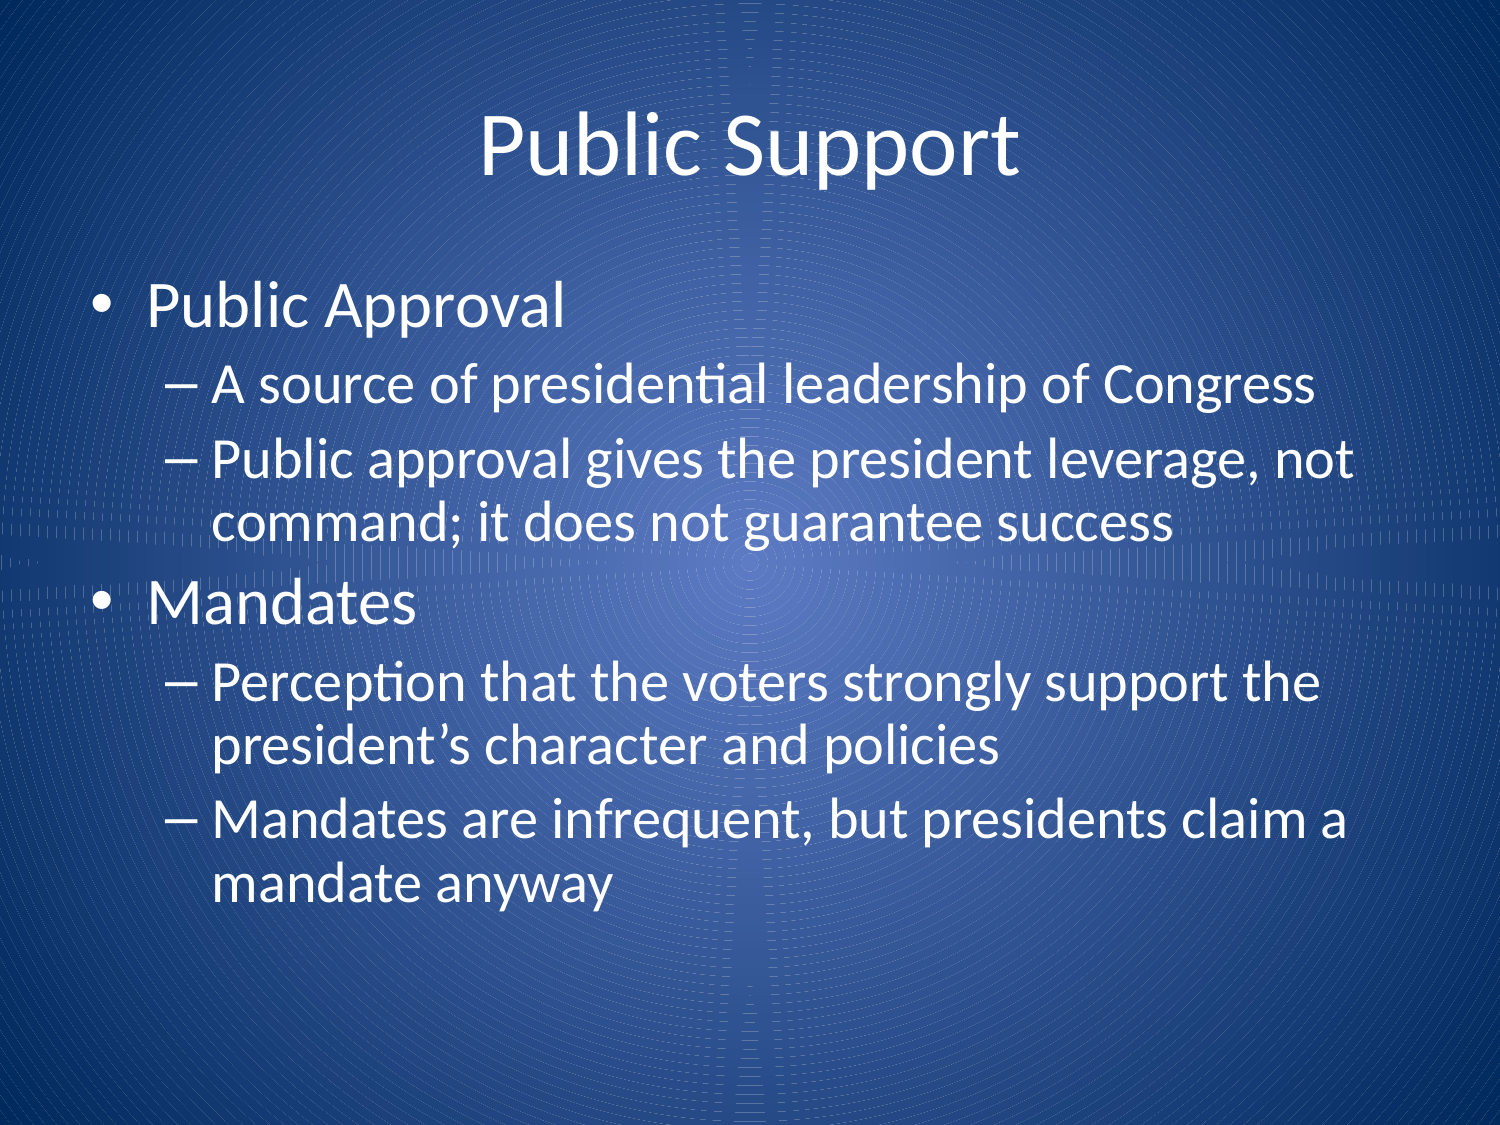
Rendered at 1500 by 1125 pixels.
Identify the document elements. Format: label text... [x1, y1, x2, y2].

title Public Support [75, 45, 1425, 233]
list Public Approval A source of presidential leadership of Congress Public approval gives the president leverage, not command; it does not guarantee success Mandates Perception that the voters strongly support the president’s character and policies Mandates are infrequent, but presidents claim a mandate anyway [75, 262, 1425, 1005]
